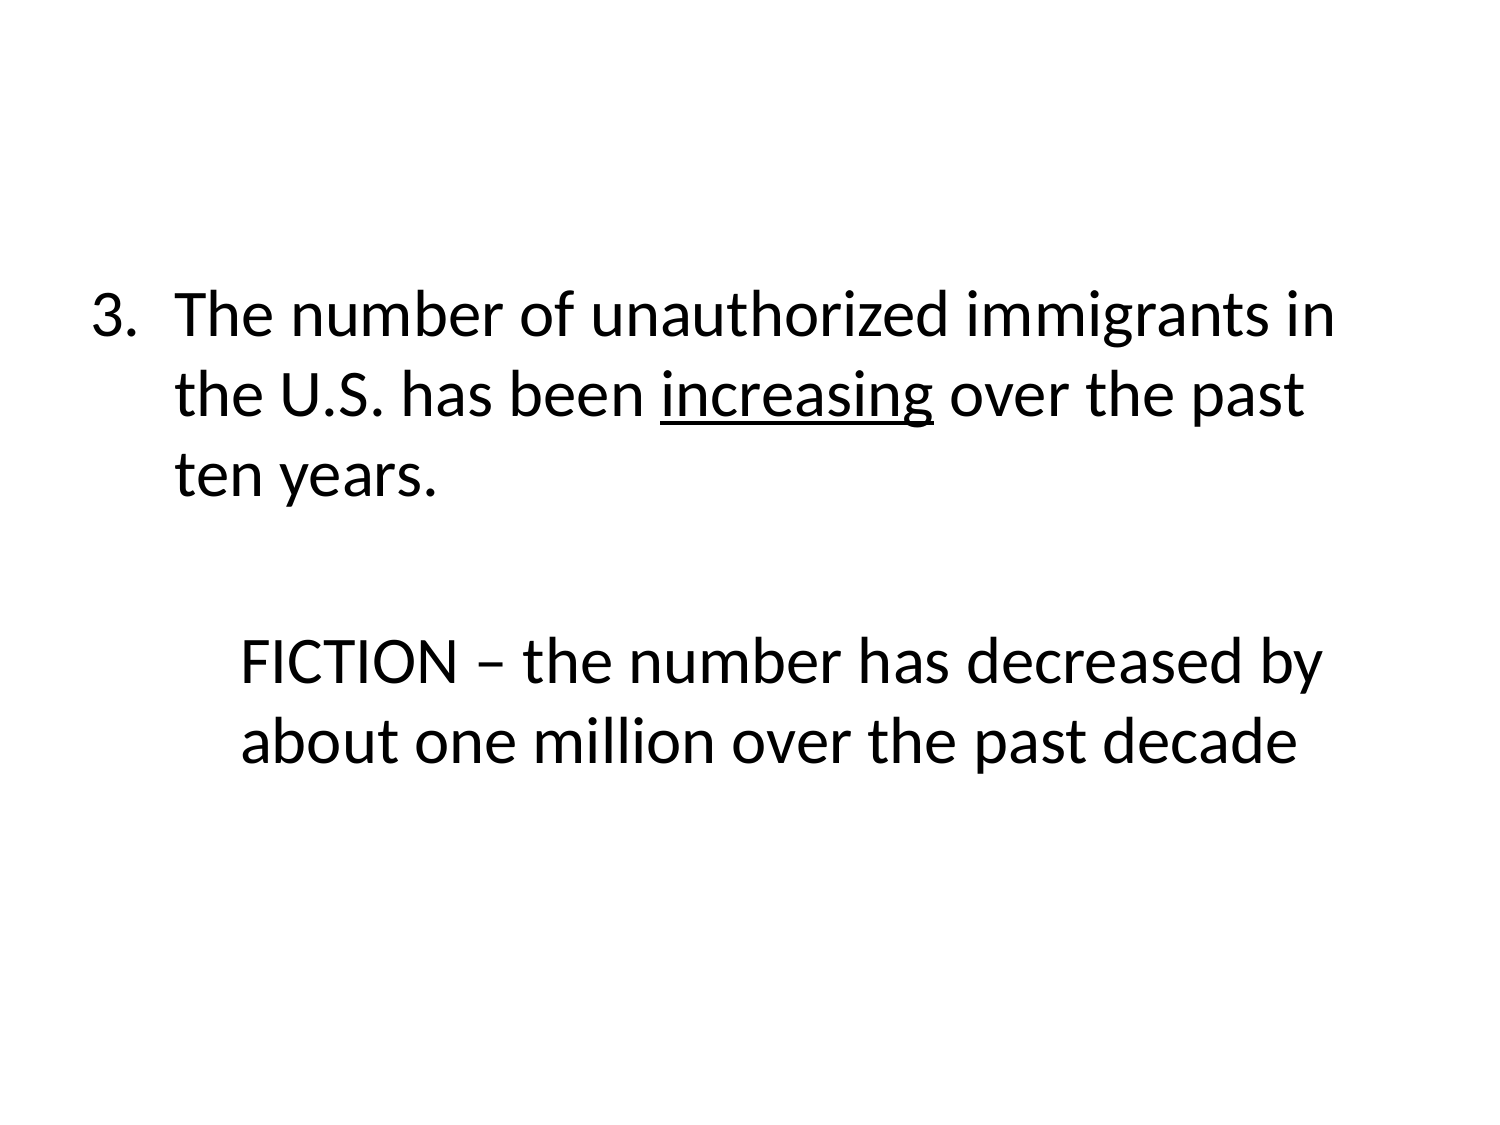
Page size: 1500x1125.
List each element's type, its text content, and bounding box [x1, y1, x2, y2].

list The number of unauthorized immigrants in the U.S. has been increasing over the past ten years. FICTION – the number has decreased by about one million over the past decade [75, 262, 1425, 1005]
